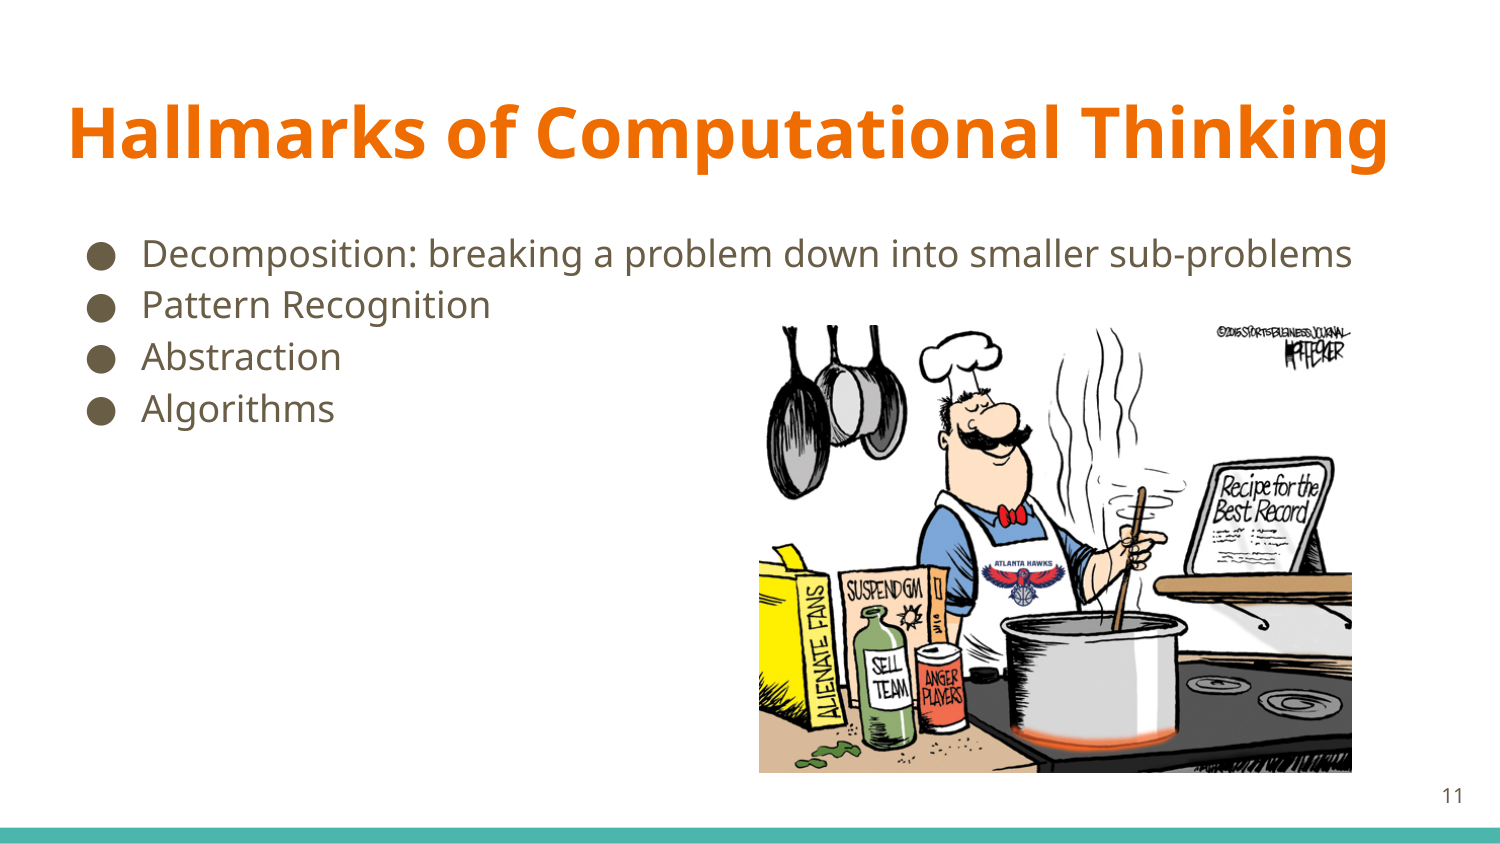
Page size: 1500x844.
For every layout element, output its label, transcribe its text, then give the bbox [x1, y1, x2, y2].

picture [759, 325, 1352, 773]
list Decomposition: breaking a problem down into smaller sub-problems Pattern Recognition Abstraction Algorithms [51, 207, 1449, 750]
slide_number ‹#› [1389, 764, 1480, 830]
title Hallmarks of Computational Thinking [51, 72, 1449, 189]
